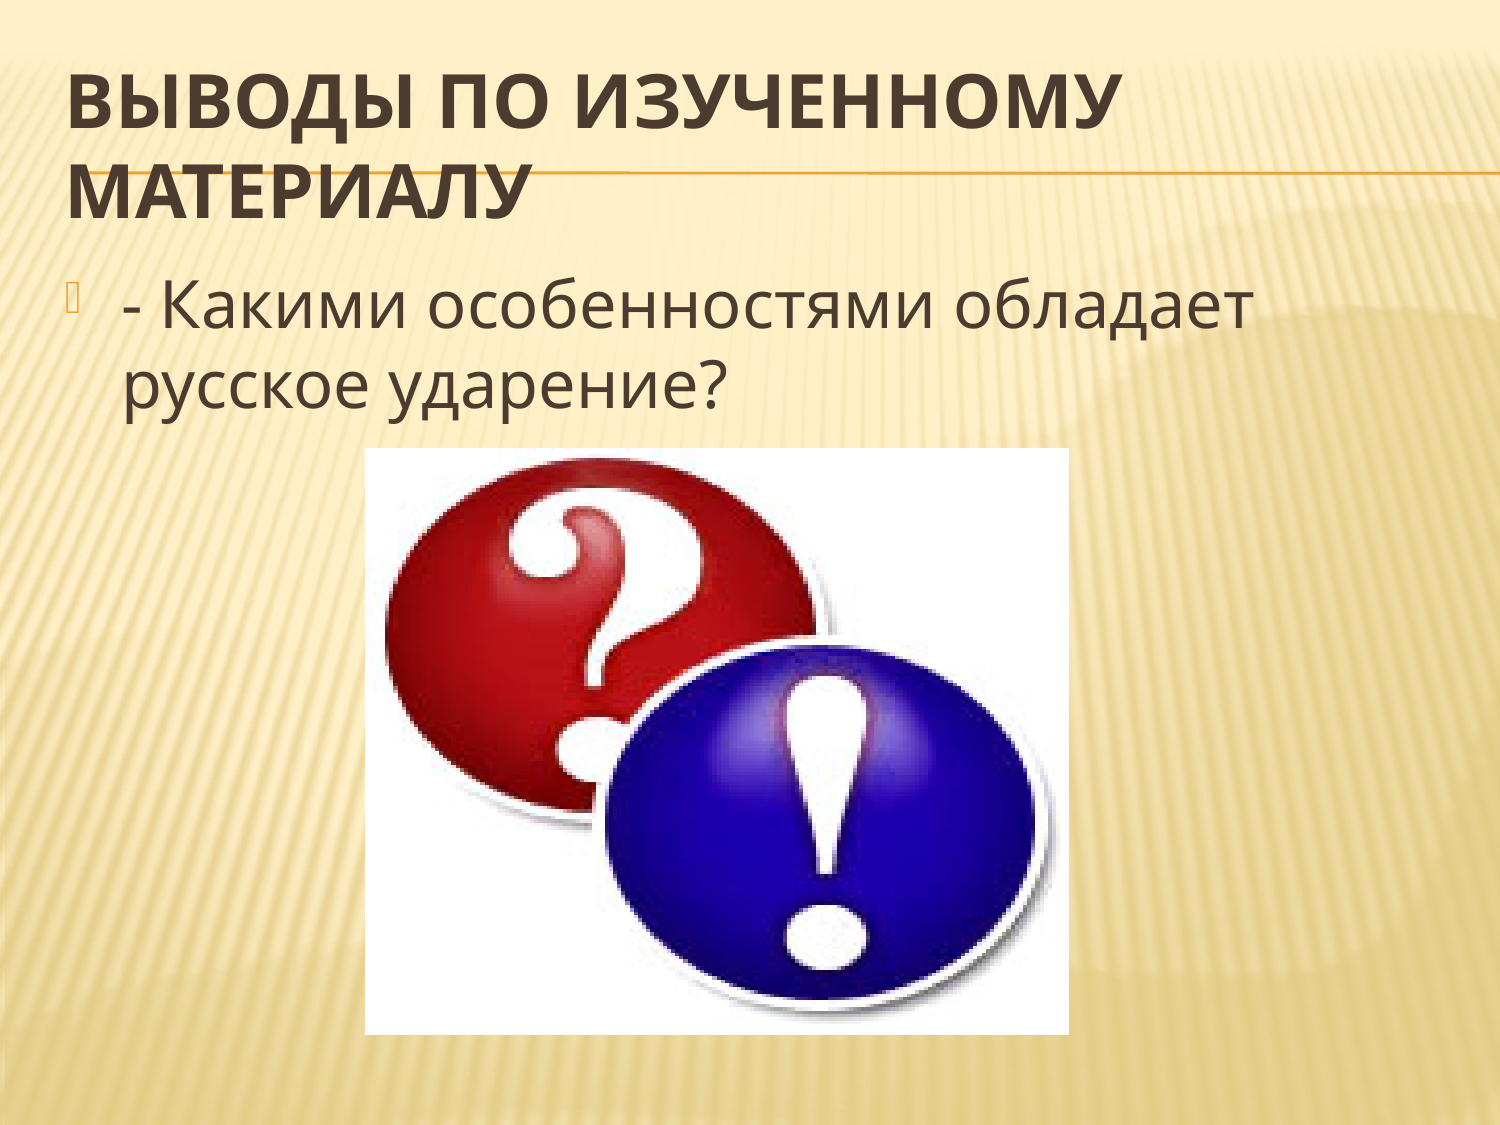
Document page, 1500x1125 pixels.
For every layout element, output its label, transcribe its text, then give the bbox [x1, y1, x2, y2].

title Выводы по изученному материалу [50, 75, 1475, 213]
picture [365, 448, 1070, 1036]
list - Какими особенностями обладает русское ударение? [50, 254, 1475, 998]
